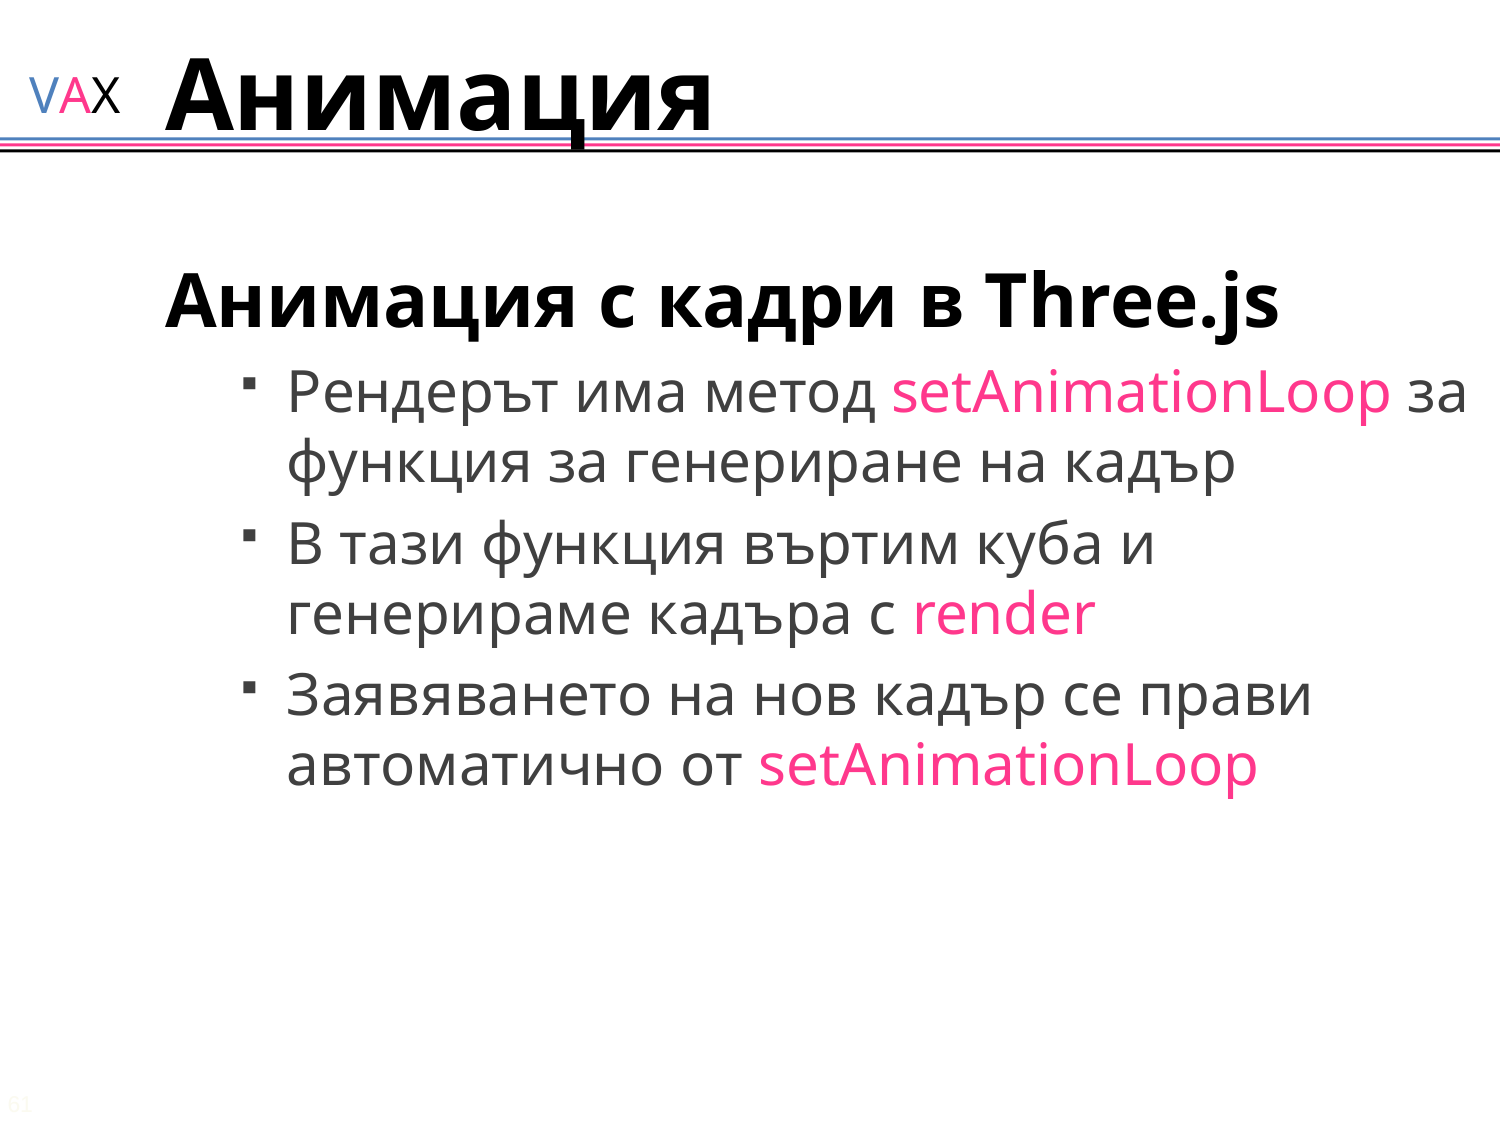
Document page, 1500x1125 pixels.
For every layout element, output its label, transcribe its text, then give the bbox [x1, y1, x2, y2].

title Анимация [0, 37, 1500, 144]
list Анимация с кадри в Three.js Рендерът има метод setAnimationLoop за функция за генериране на кадър В тази функция въртим куба и генерираме кадъра с render Заявяването на нов кадър се прави автоматично от setAnimationLoop [150, 200, 1488, 1113]
